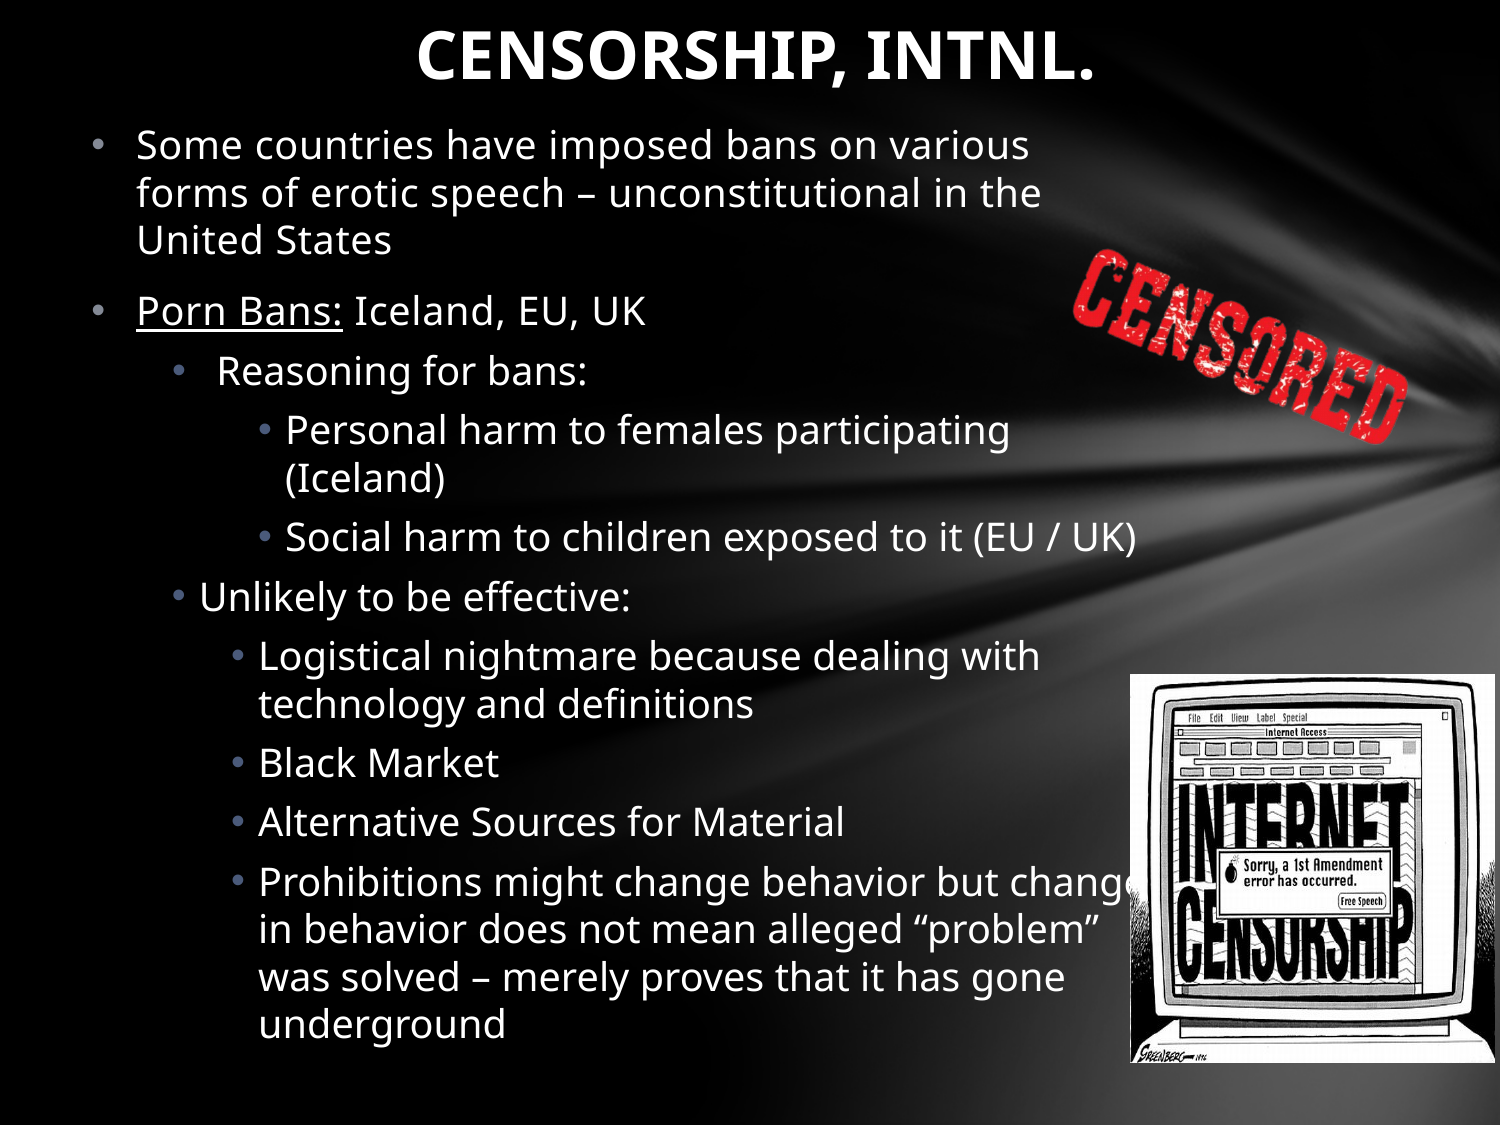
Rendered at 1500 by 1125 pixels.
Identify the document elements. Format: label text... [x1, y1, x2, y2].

list Some countries have imposed bans on various forms of erotic speech – unconstitutional in the United States Porn Bans: Iceland, EU, UK Reasoning for bans: Personal harm to females participating (Iceland) Social harm to children exposed to it (EU / UK) Unlikely to be effective: Logistical nightmare because dealing with technology and definitions Black Market Alternative Sources for Material Prohibitions might change behavior but change in behavior does not mean alleged “problem” was solved – merely proves that it has gone underground [76, 112, 1164, 1096]
picture [1026, 151, 1451, 543]
picture [1130, 674, 1495, 1063]
title CENSORSHIP, INTNL. [37, 12, 1475, 100]
